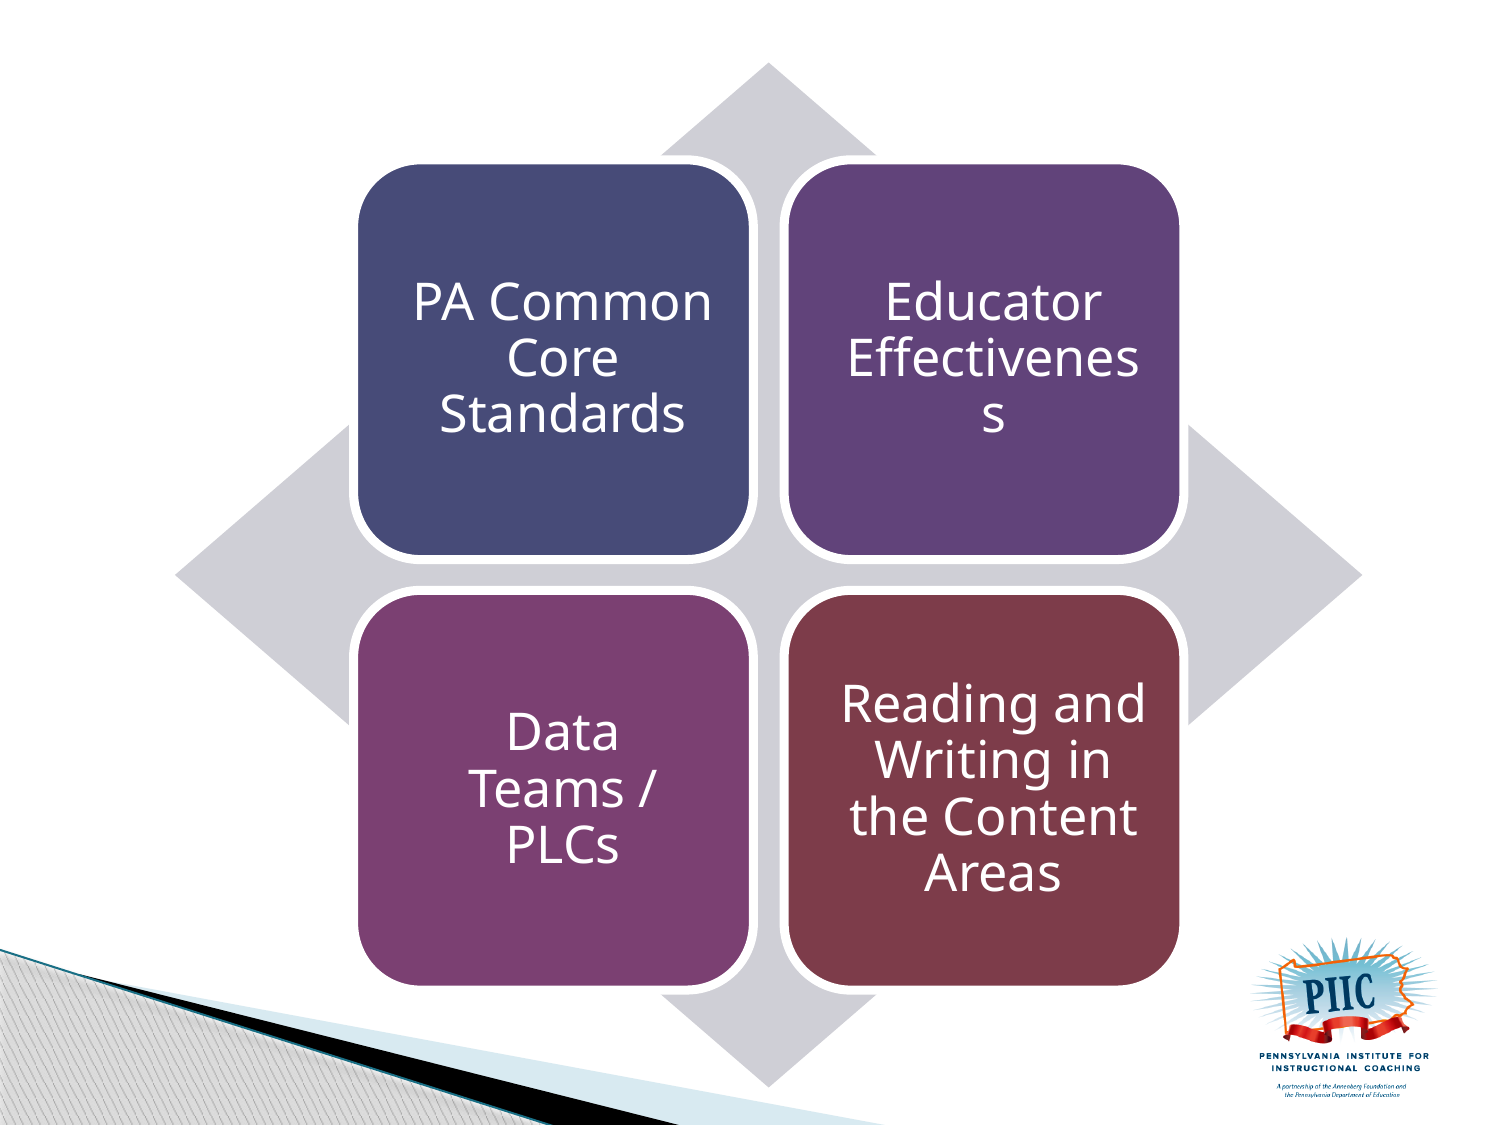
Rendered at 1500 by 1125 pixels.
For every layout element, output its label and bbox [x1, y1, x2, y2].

picture [1249, 937, 1438, 1099]
text_box [74, 62, 1463, 1088]
